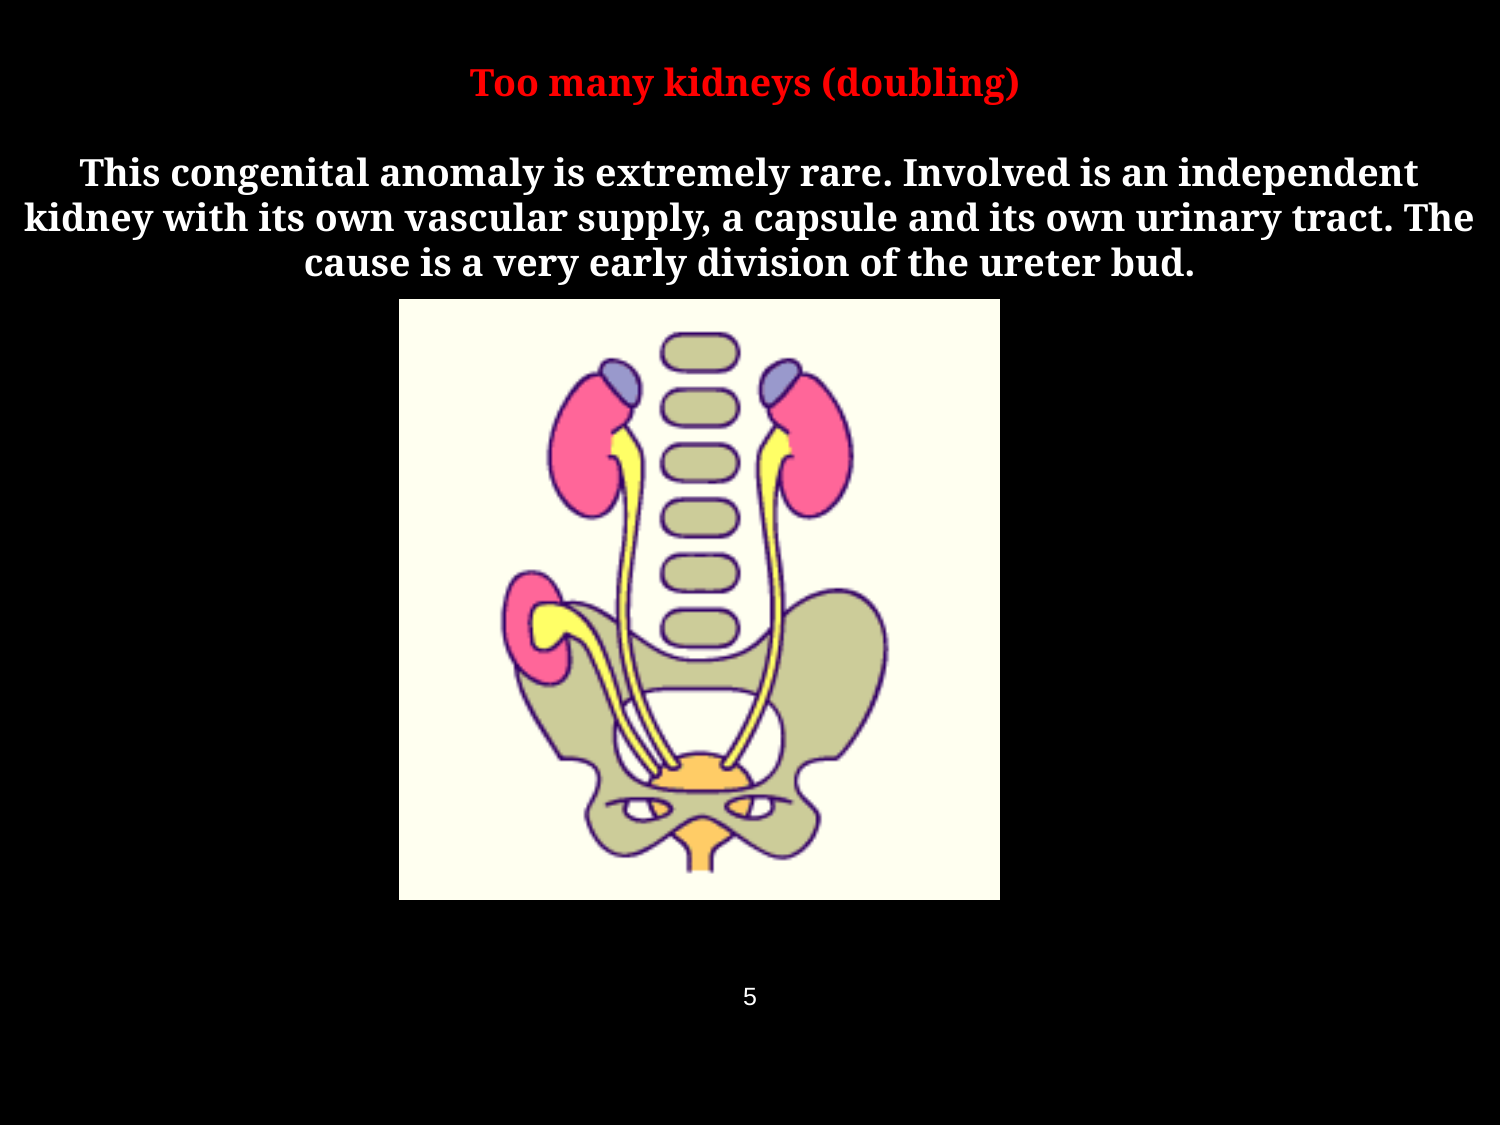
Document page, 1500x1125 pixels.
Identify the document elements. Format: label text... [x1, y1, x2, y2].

title Too many kidneys (doubling) This congenital anomaly is extremely rare. Involved is an independent kidney with its own vascular supply, a capsule and its own urinary tract. The cause is a very early division of the ureter bud. [0, 50, 1500, 293]
slide_number 5 [693, 965, 807, 1025]
picture [399, 299, 1001, 901]
